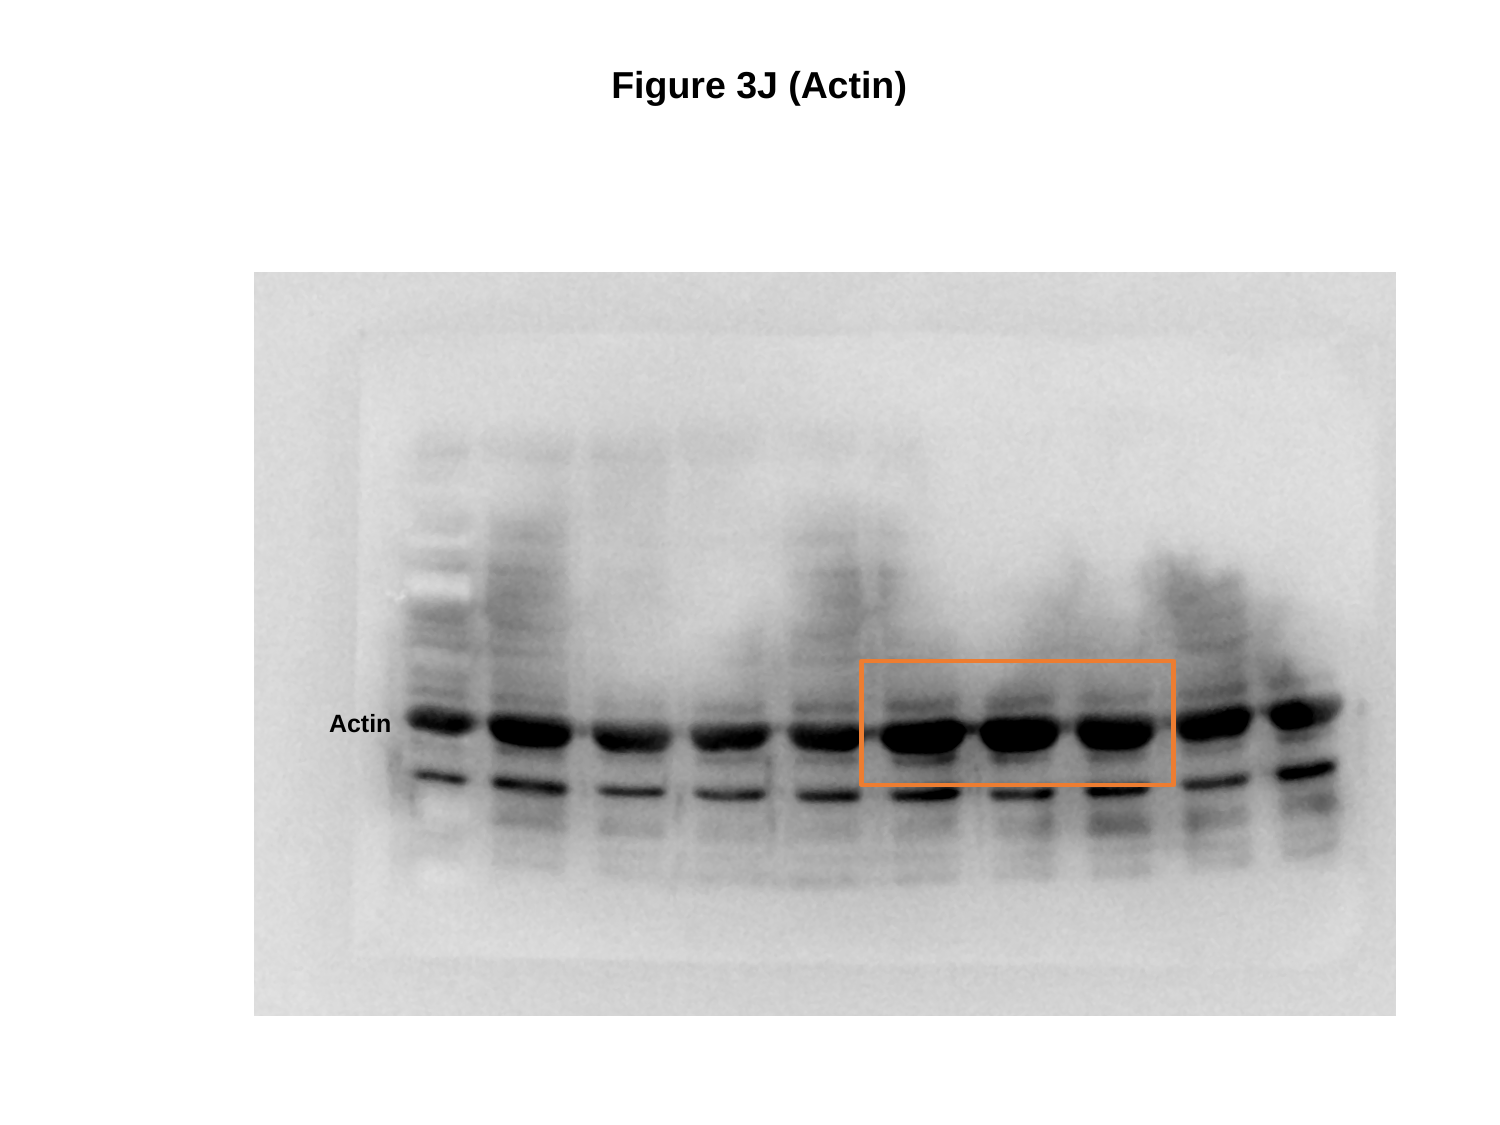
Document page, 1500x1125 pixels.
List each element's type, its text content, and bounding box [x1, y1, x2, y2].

text_box Figure 3J (Actin) [596, 54, 996, 114]
picture [254, 272, 1396, 1016]
